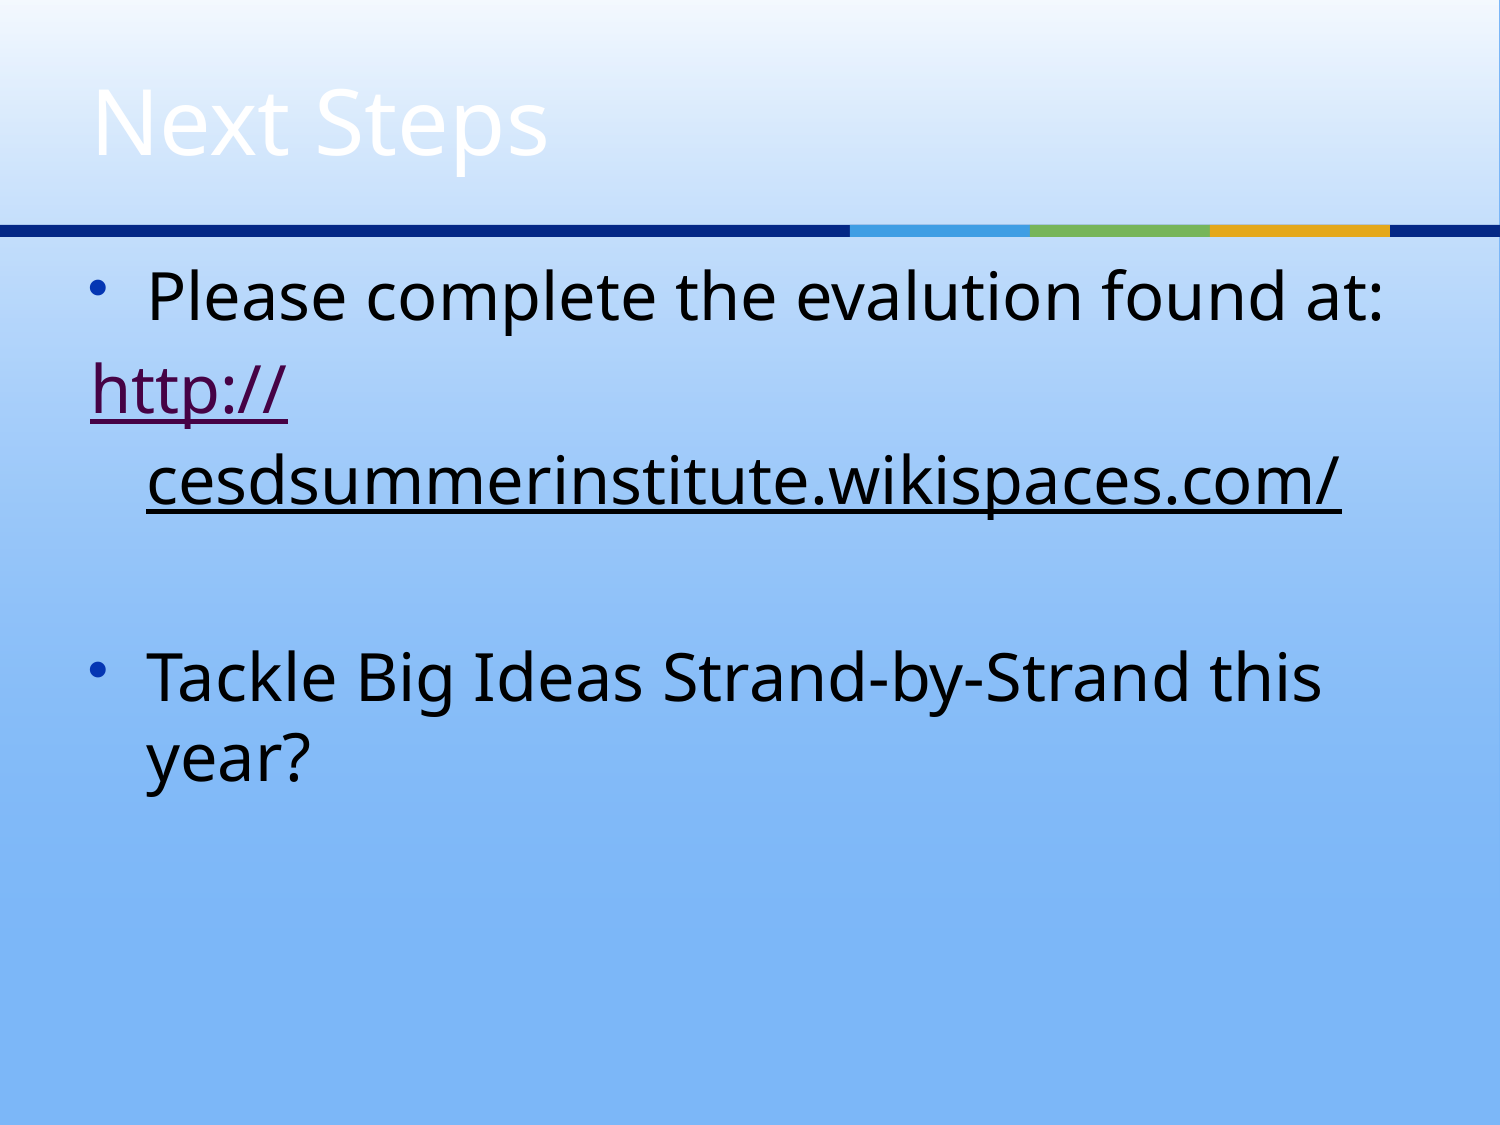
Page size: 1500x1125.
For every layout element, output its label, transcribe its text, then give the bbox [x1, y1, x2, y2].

title Next Steps [75, 24, 1425, 213]
list Please complete the evalution found at: http://cesdsummerinstitute.wikispaces.com/ Tackle Big Ideas Strand-by-Strand this year? [75, 246, 1425, 1005]
